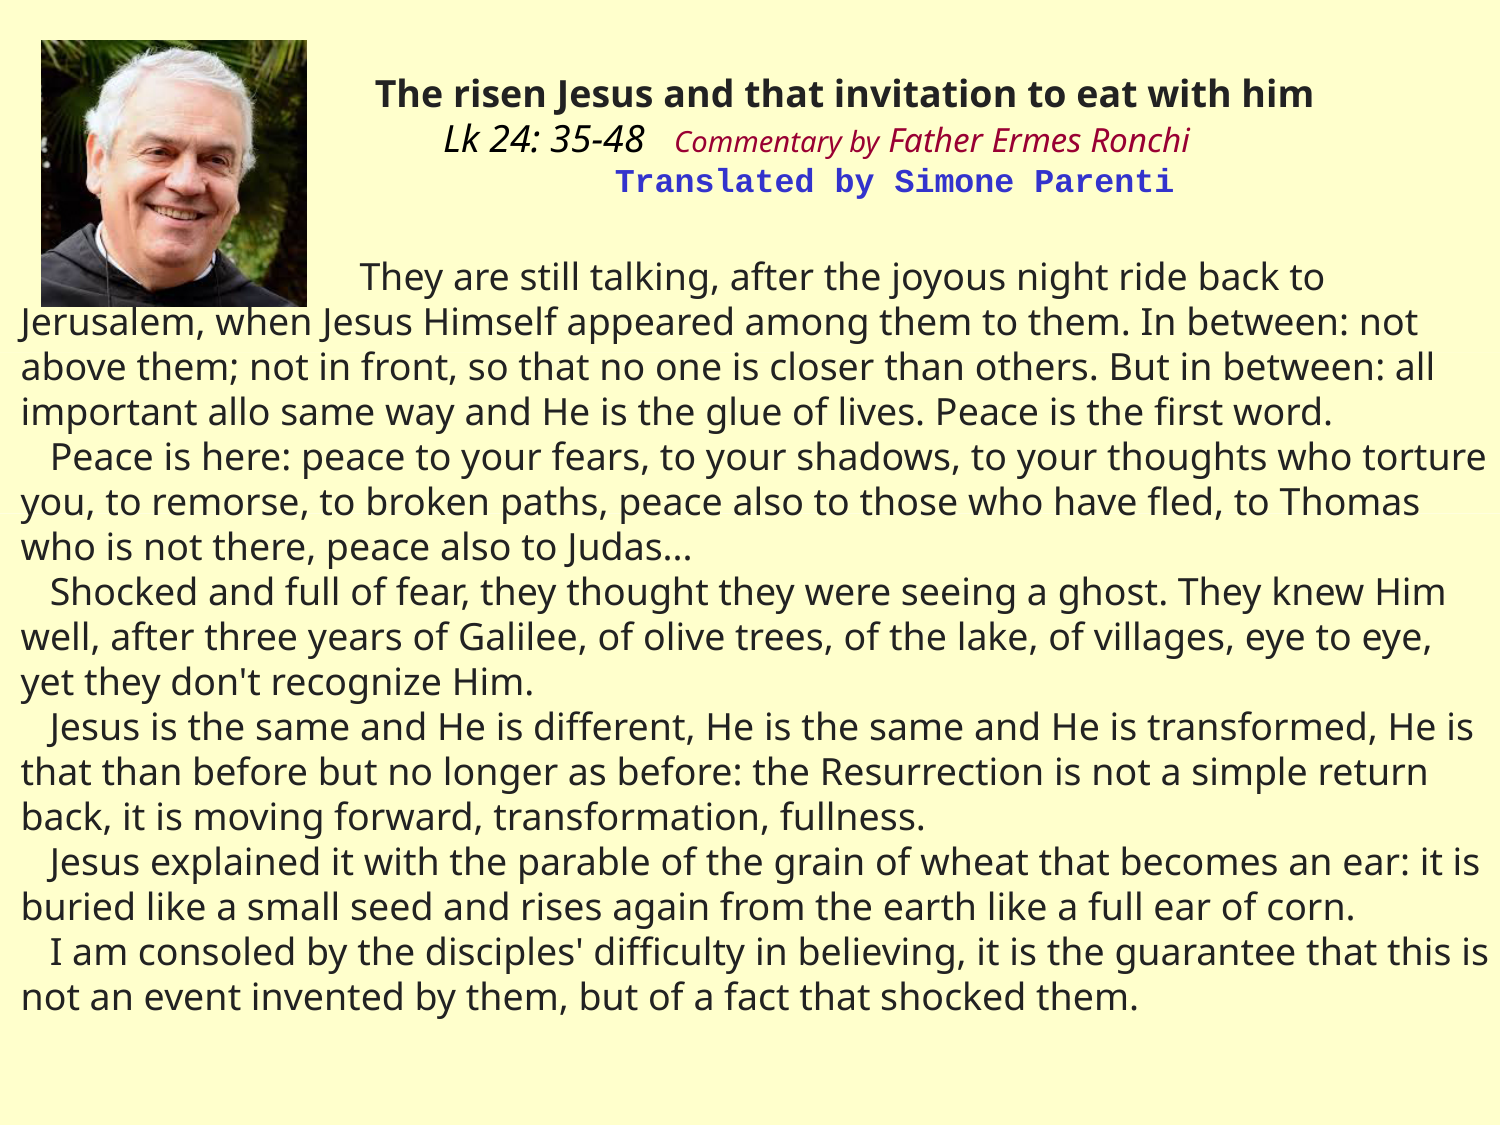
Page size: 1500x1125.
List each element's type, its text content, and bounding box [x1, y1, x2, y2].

text_box They are still talking, after the joyous night ride back to Jerusalem, when Jesus Himself appeared among them to them. In between: not above them; not in front, so that no one is closer than others. But in between: all important allo same way and He is the glue of lives. Peace is the first word. Peace is here: peace to your fears, to your shadows, to your thoughts who torture you, to remorse, to broken paths, peace also to those who have fled, to Thomas who is not there, peace also to Judas... Shocked and full of fear, they thought they were seeing a ghost. They knew Him well, after three years of Galilee, of olive trees, of the lake, of villages, eye to eye, yet they don't recognize Him. Jesus is the same and He is different, He is the same and He is transformed, He is that than before but no longer as before: the Resurrection is not a simple return back, it is moving forward, transformation, fullness. Jesus explained it with the parable of the grain of wheat that becomes an ear: it is buried like a small seed and rises again from the earth like a full ear of corn. I am consoled by the disciples' difficulty in believing, it is the guarantee that this is not an event invented by them, but of a fact that shocked them. [5, 155, 1500, 1026]
text_box The risen Jesus and that invitation to eat with him Lk 24: 35-48 Commentary by Father Ermes Ronchi Translated by Simone Parenti [360, 62, 1500, 155]
picture [41, 40, 307, 307]
